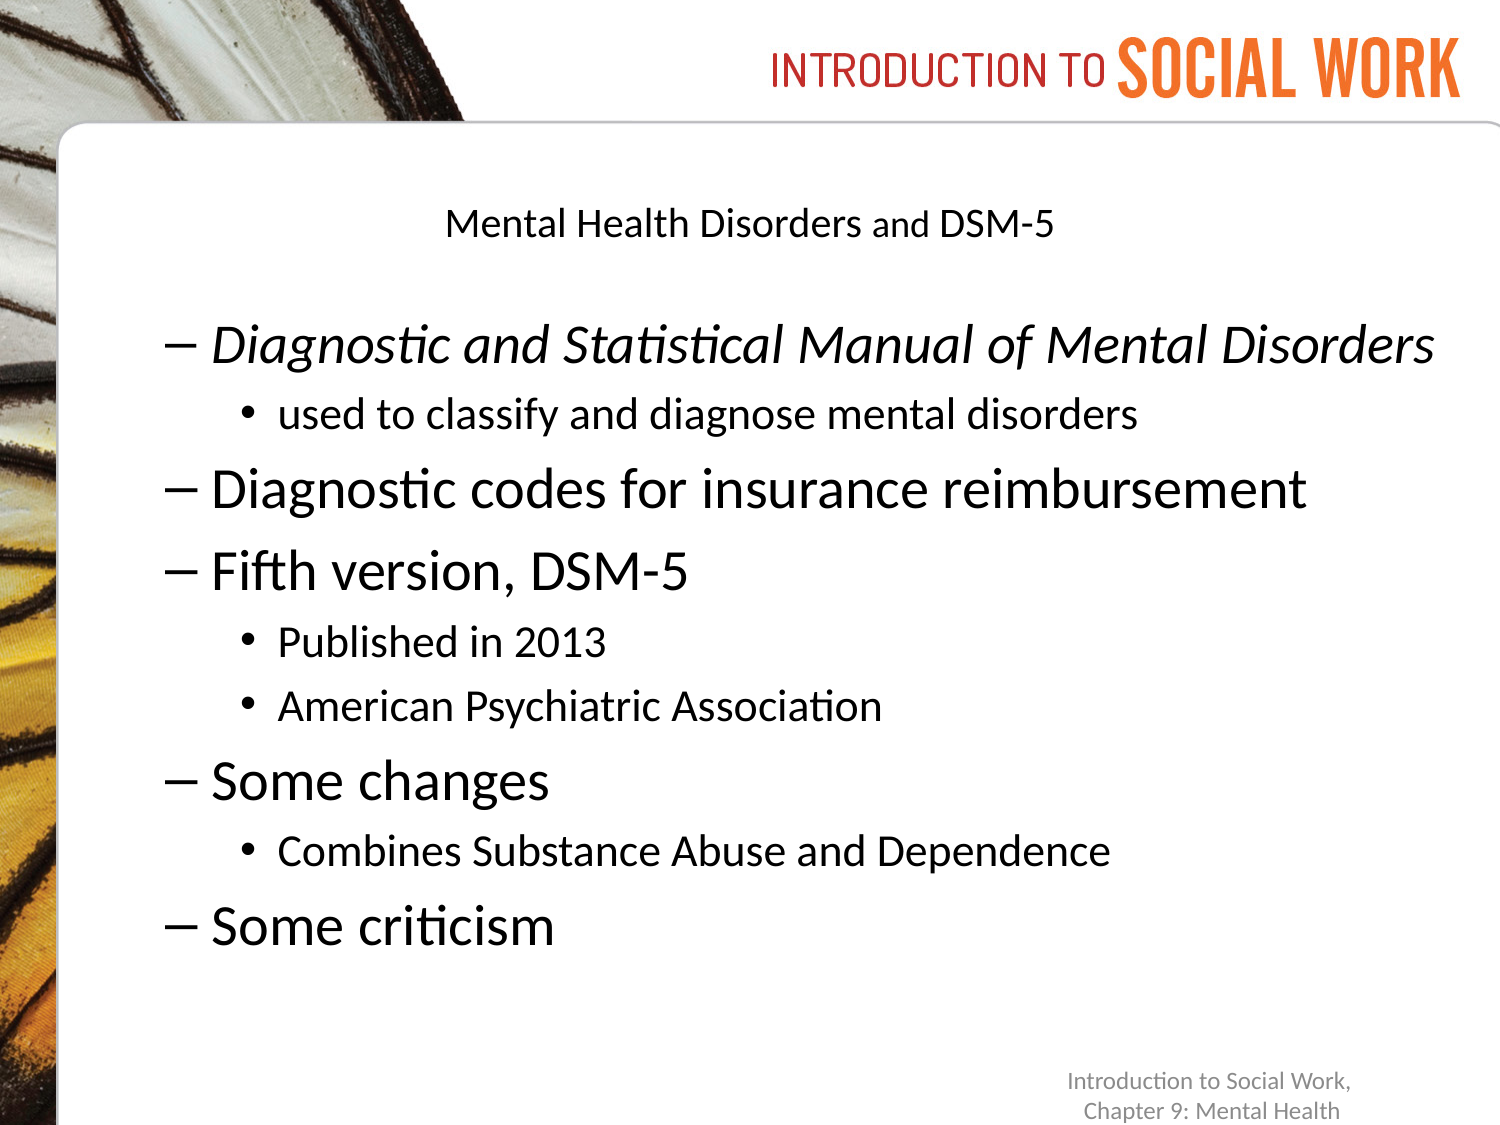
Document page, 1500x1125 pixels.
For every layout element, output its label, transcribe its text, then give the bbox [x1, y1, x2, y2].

title Mental Health Disorders and DSM-5 [0, 187, 1500, 300]
footer Introduction to Social Work, Chapter 9: Mental Health [950, 1065, 1475, 1125]
list Diagnostic and Statistical Manual of Mental Disorders used to classify and diagnose mental disorders Diagnostic codes for insurance reimbursement Fifth version, DSM-5 Published in 2013 American Psychiatric Association Some changes Combines Substance Abuse and Dependence Some criticism [75, 299, 1500, 1063]
picture [0, 300, 1500, 1125]
picture [0, 0, 1500, 187]
